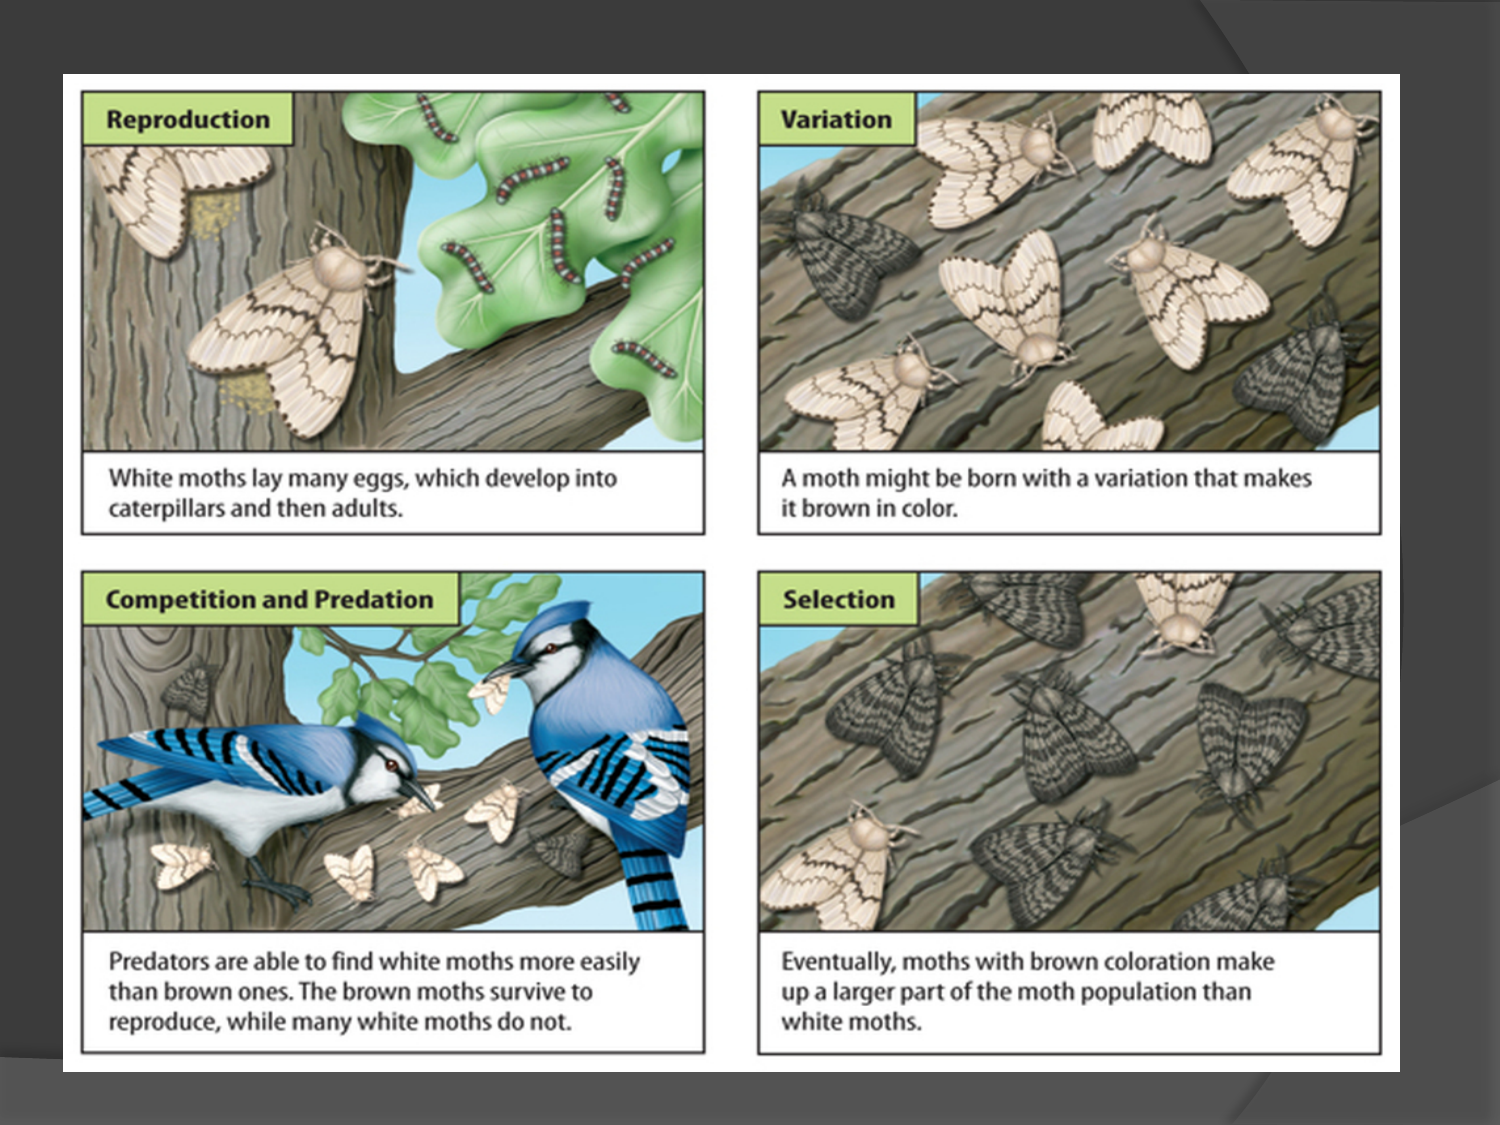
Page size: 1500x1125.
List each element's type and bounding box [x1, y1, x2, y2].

list [63, 74, 1401, 1073]
